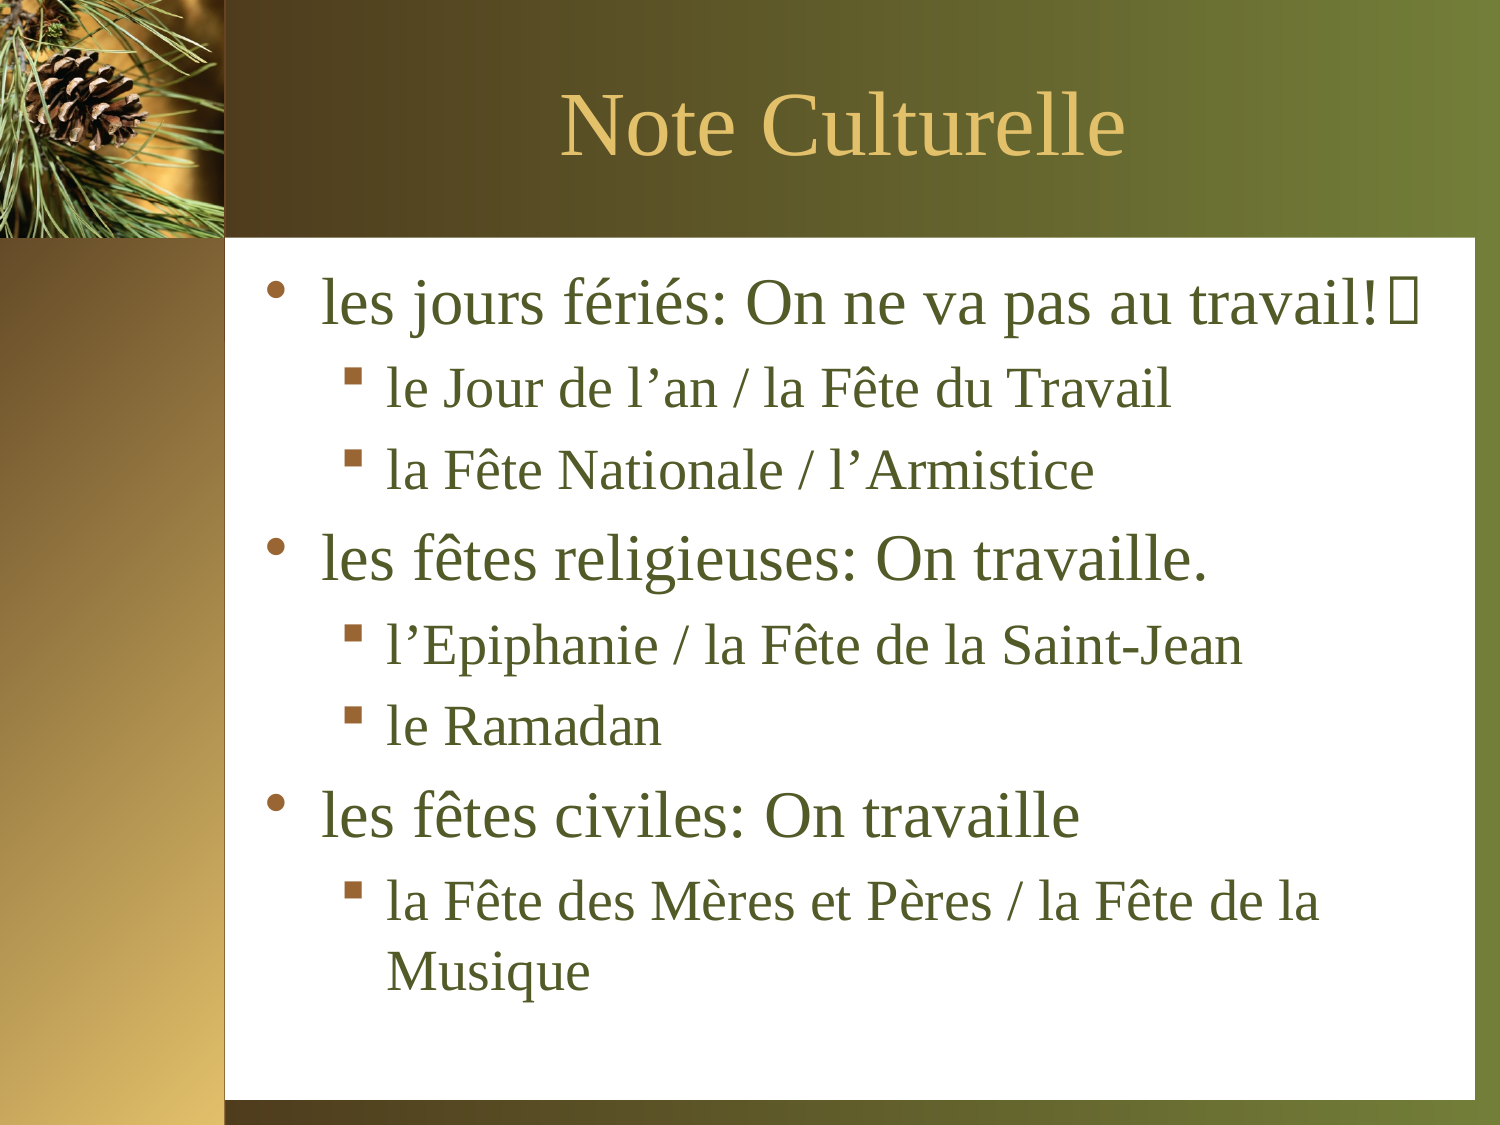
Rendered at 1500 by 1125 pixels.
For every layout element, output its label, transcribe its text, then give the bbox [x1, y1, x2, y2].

list les jours fériés: On ne va pas au travail! le Jour de l’an / la Fête du Travail la Fête Nationale / l’Armistice les fêtes religieuses: On travaille. l’Epiphanie / la Fête de la Saint-Jean le Ramadan les fêtes civiles: On travaille la Fête des Mères et Pères / la Fête de la Musique [249, 249, 1463, 1088]
picture [0, 0, 224, 238]
title Note Culturelle [249, 24, 1438, 213]
